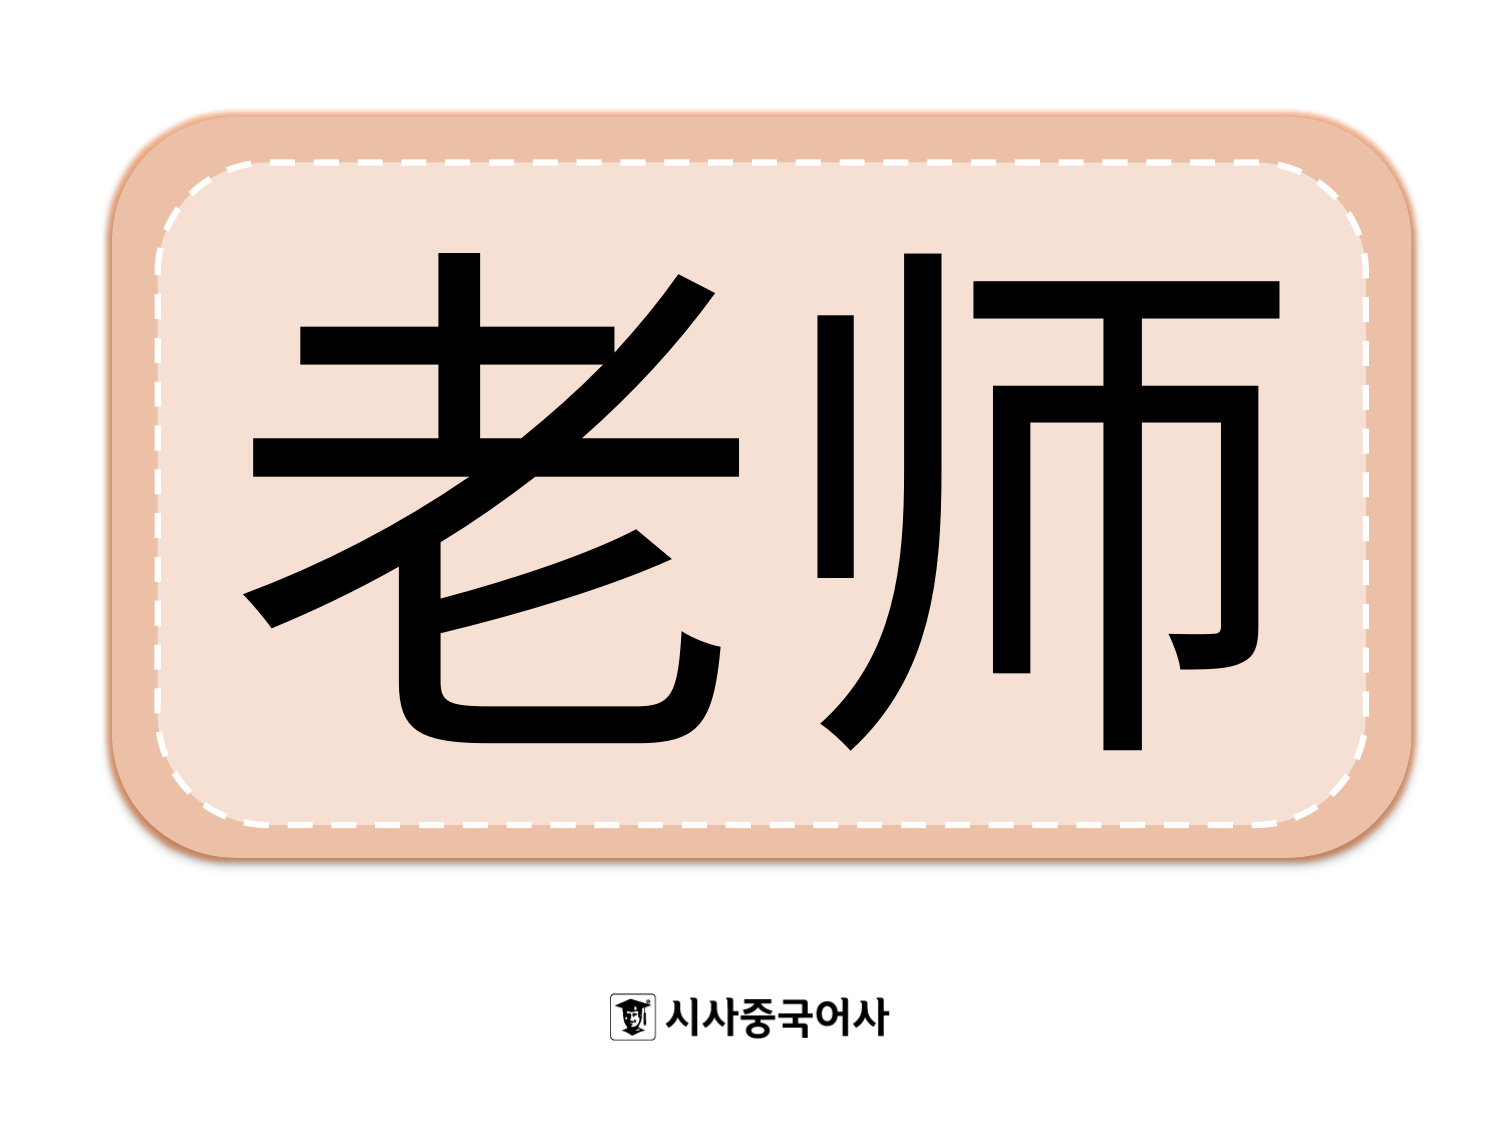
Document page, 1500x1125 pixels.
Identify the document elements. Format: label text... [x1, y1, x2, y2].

text_box 老师 [162, 160, 1371, 824]
picture [602, 987, 898, 1047]
